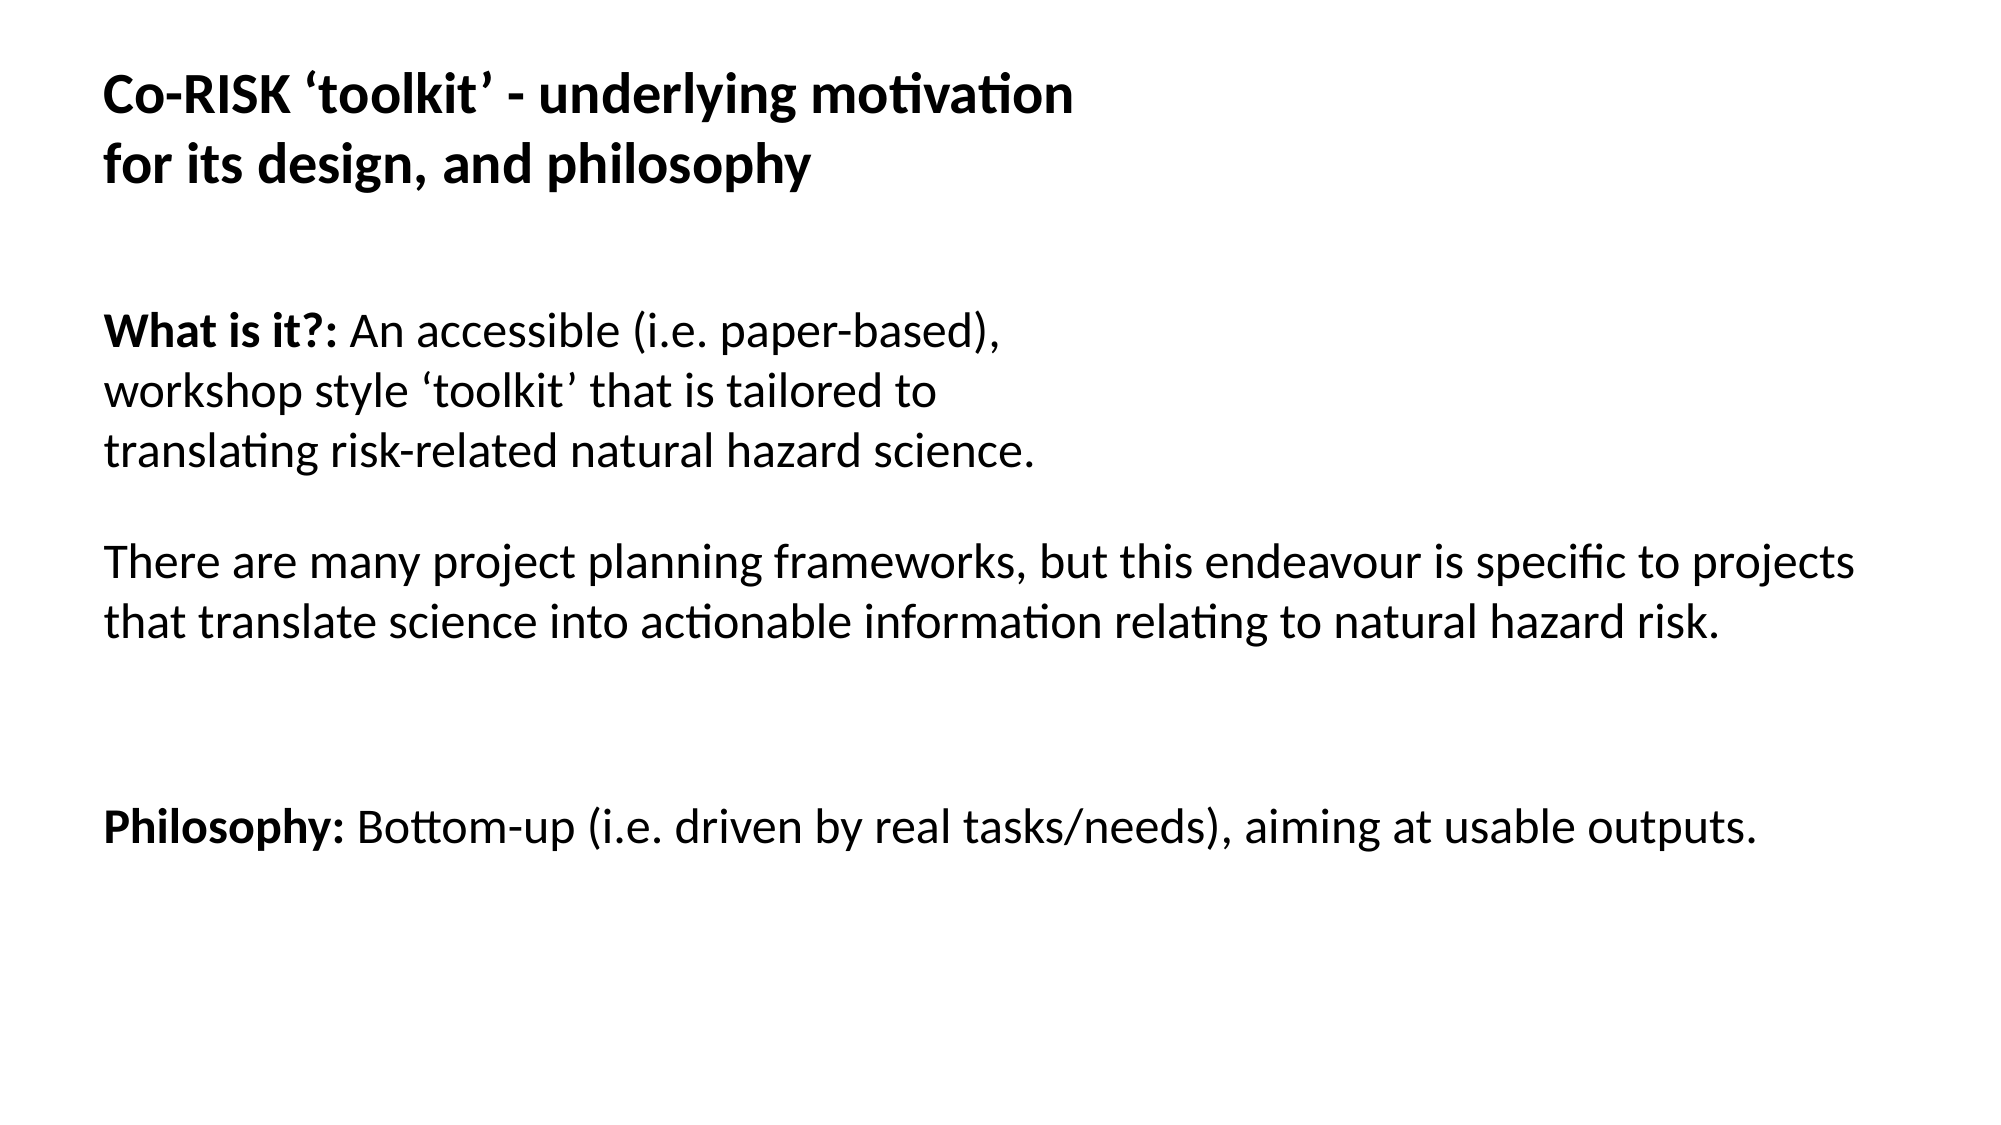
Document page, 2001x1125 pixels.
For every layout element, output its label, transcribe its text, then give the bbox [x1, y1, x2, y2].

text_box There are many project planning frameworks, but this endeavour is specific to projects that translate science into actionable information relating to natural hazard risk. [88, 520, 1936, 656]
text_box Co-RISK ‘toolkit’ - underlying motivation for its design, and philosophy [88, 48, 1142, 203]
text_box Philosophy: Bottom-up (i.e. driven by real tasks/needs), aiming at usable outputs. [88, 786, 1936, 862]
text_box What is it?: An accessible (i.e. paper-based), workshop style ‘toolkit’ that is tailored to translating risk-related natural hazard science. [88, 290, 1142, 485]
